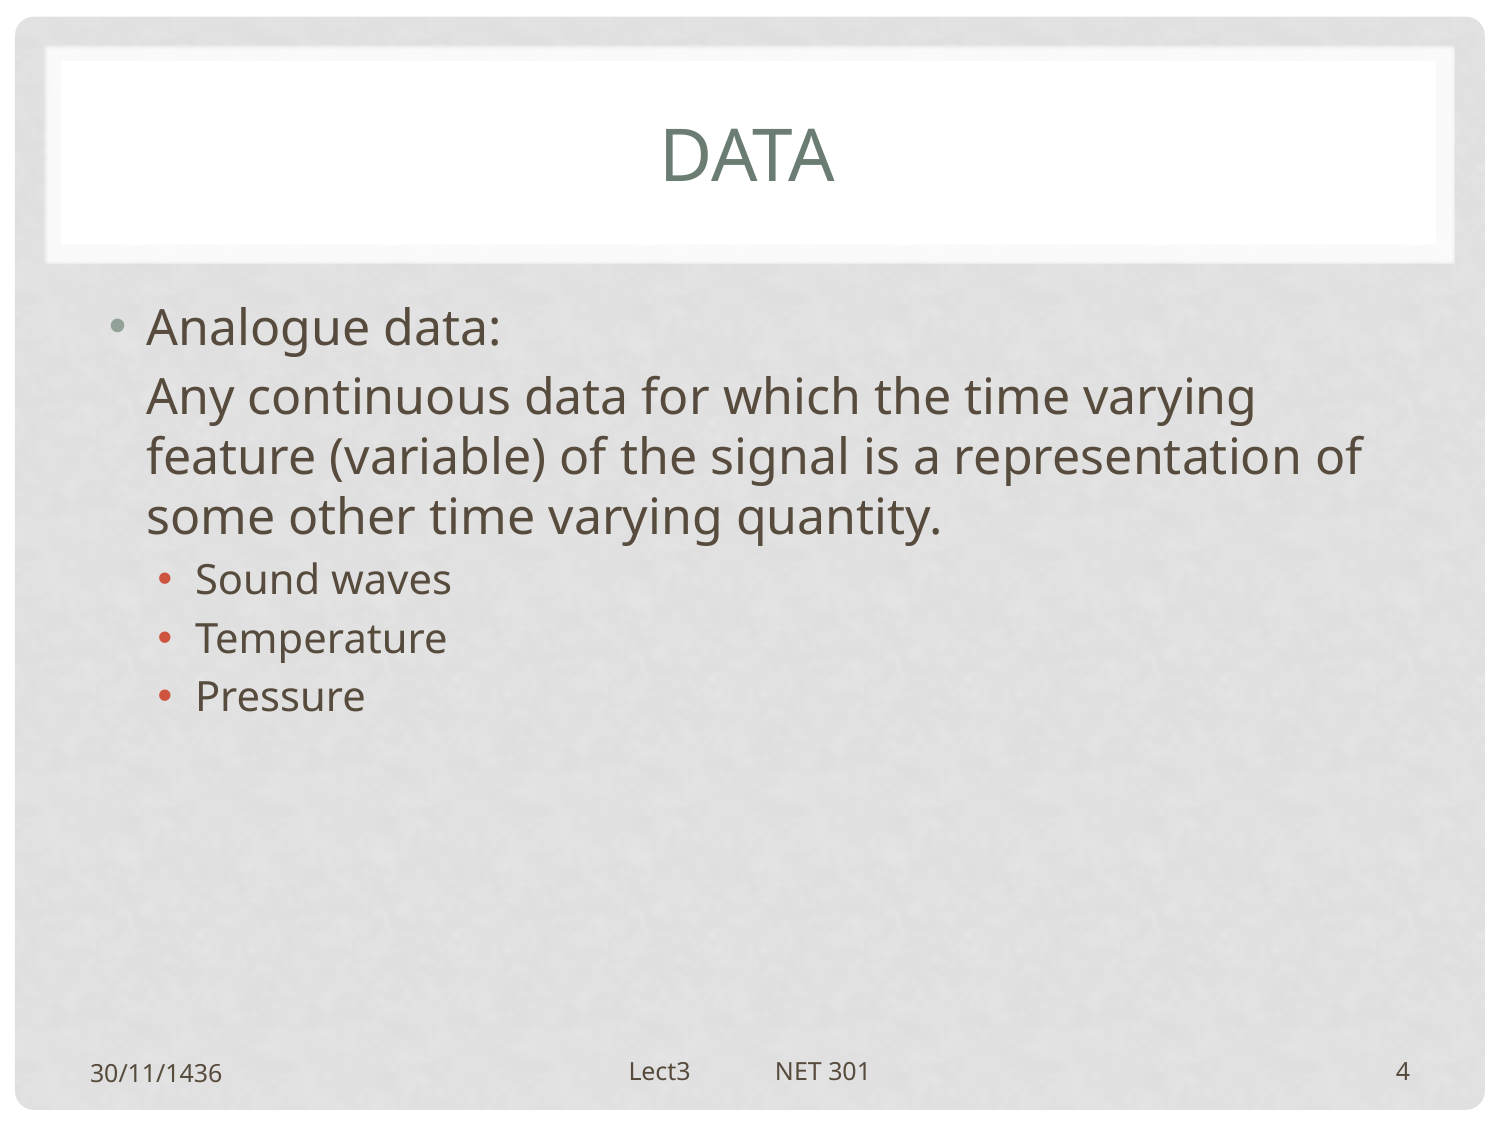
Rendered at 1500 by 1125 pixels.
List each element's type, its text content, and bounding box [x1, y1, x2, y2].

footer Lect3 NET 301 [512, 1042, 988, 1103]
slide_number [75, 1042, 425, 1103]
slide_number 4 [1074, 1042, 1425, 1103]
list Analogue data: Any continuous data for which the time varying feature (variable) of the signal is a representation of some other time varying quantity. Sound waves Temperature Pressure [75, 287, 1425, 1005]
title data [69, 66, 1425, 238]
